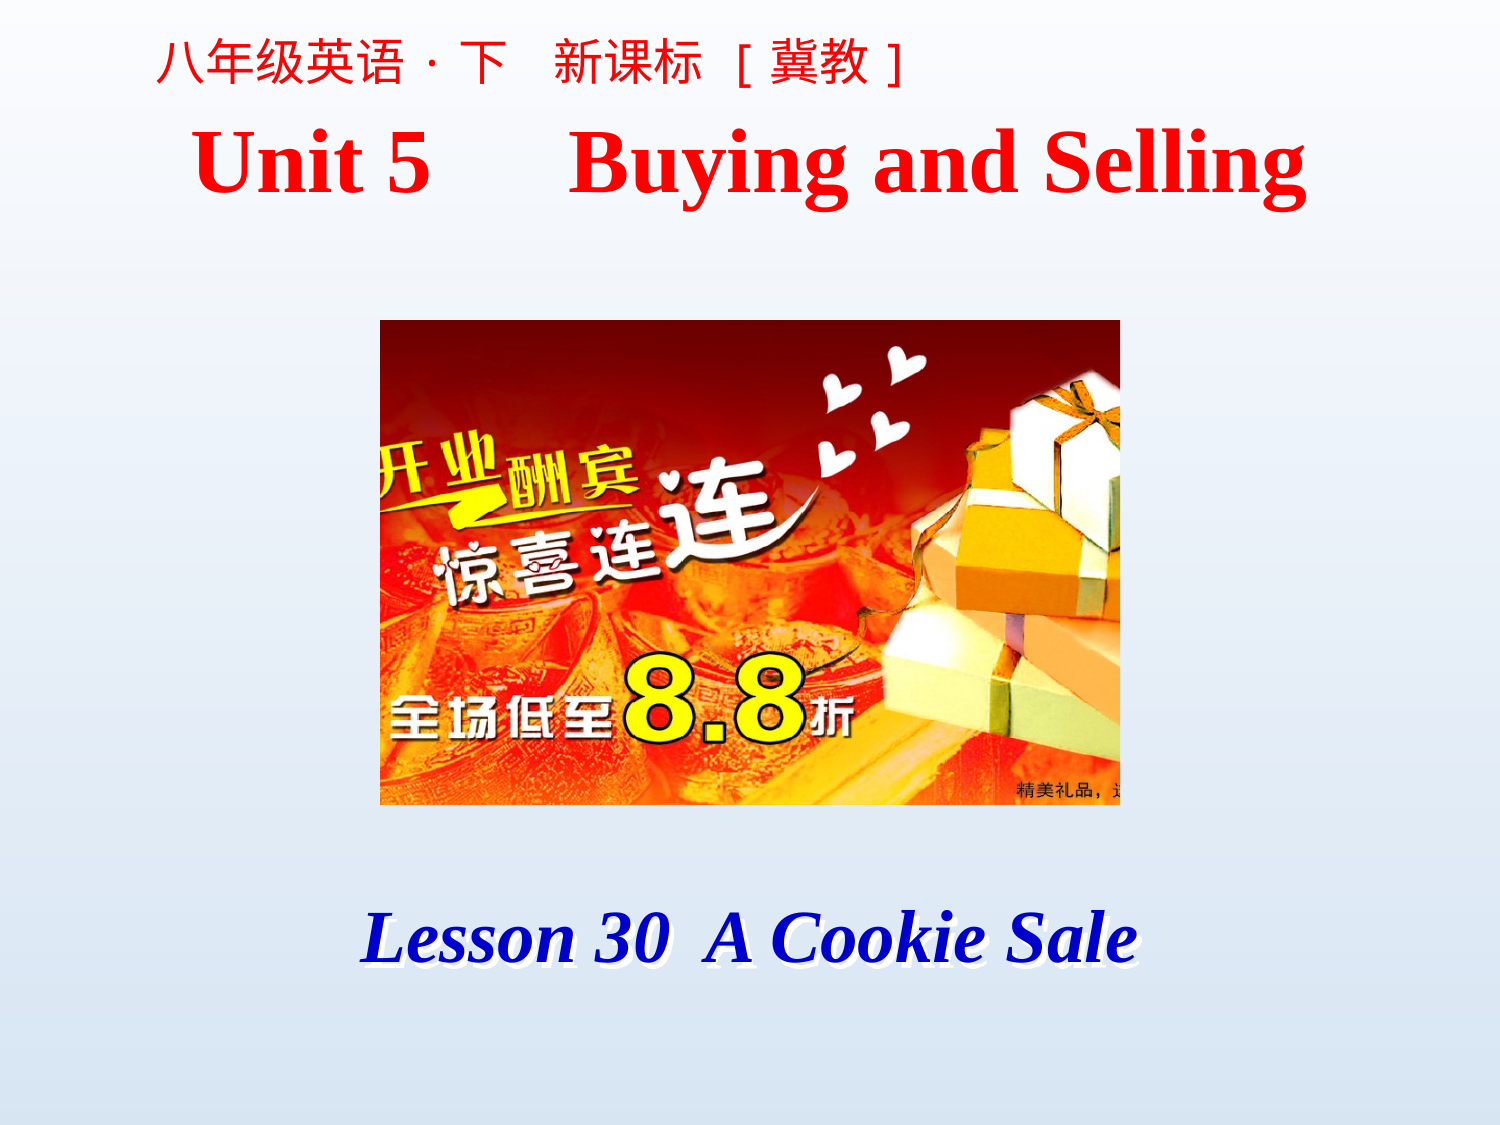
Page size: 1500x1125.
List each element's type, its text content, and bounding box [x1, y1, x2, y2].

picture [379, 320, 1121, 805]
text_box Lesson 30 A Cookie Sale [0, 791, 1500, 985]
text_box Unit 5 Buying and Selling [165, 93, 1335, 219]
text_box 八年级英语·下 新课标 [冀教] [0, 23, 1067, 99]
